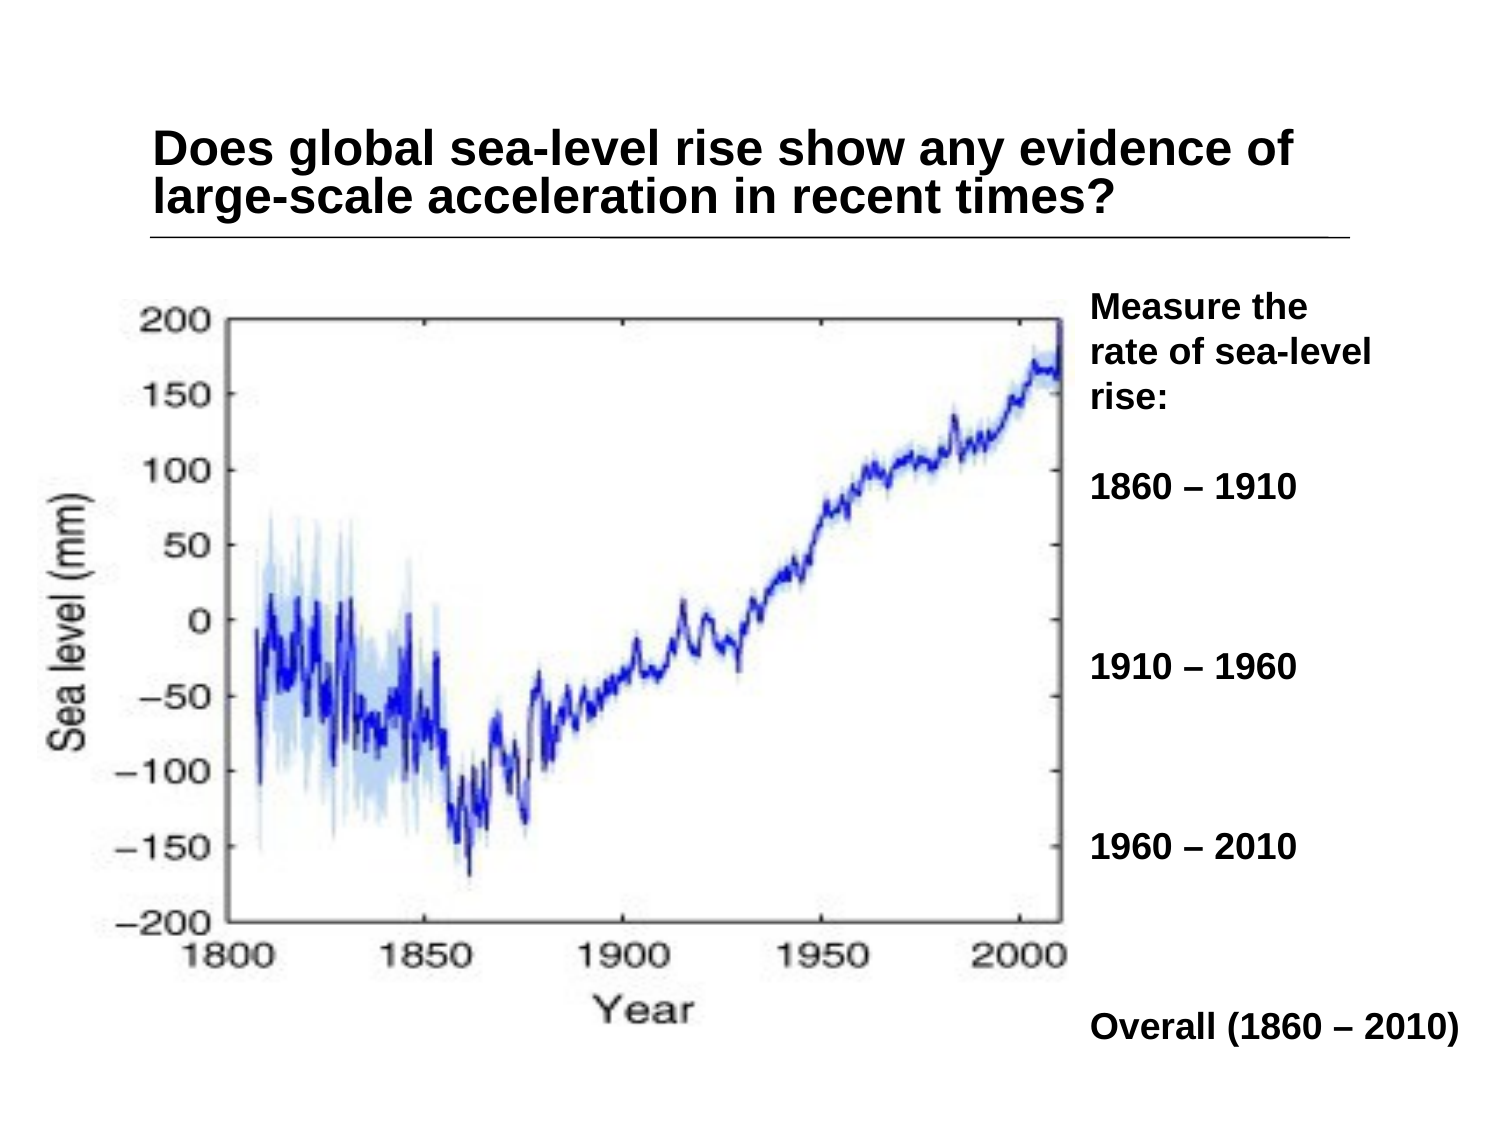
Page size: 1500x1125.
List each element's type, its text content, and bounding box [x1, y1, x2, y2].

title Does global sea-level rise show any evidence of large-scale acceleration in recent times? [137, 74, 1338, 276]
picture [37, 299, 1076, 1038]
text_box Measure the rate of sea-level rise: 1860 – 1910 1910 – 1960 1960 – 2010 Overall (1860 – 2010) [1074, 274, 1500, 1055]
